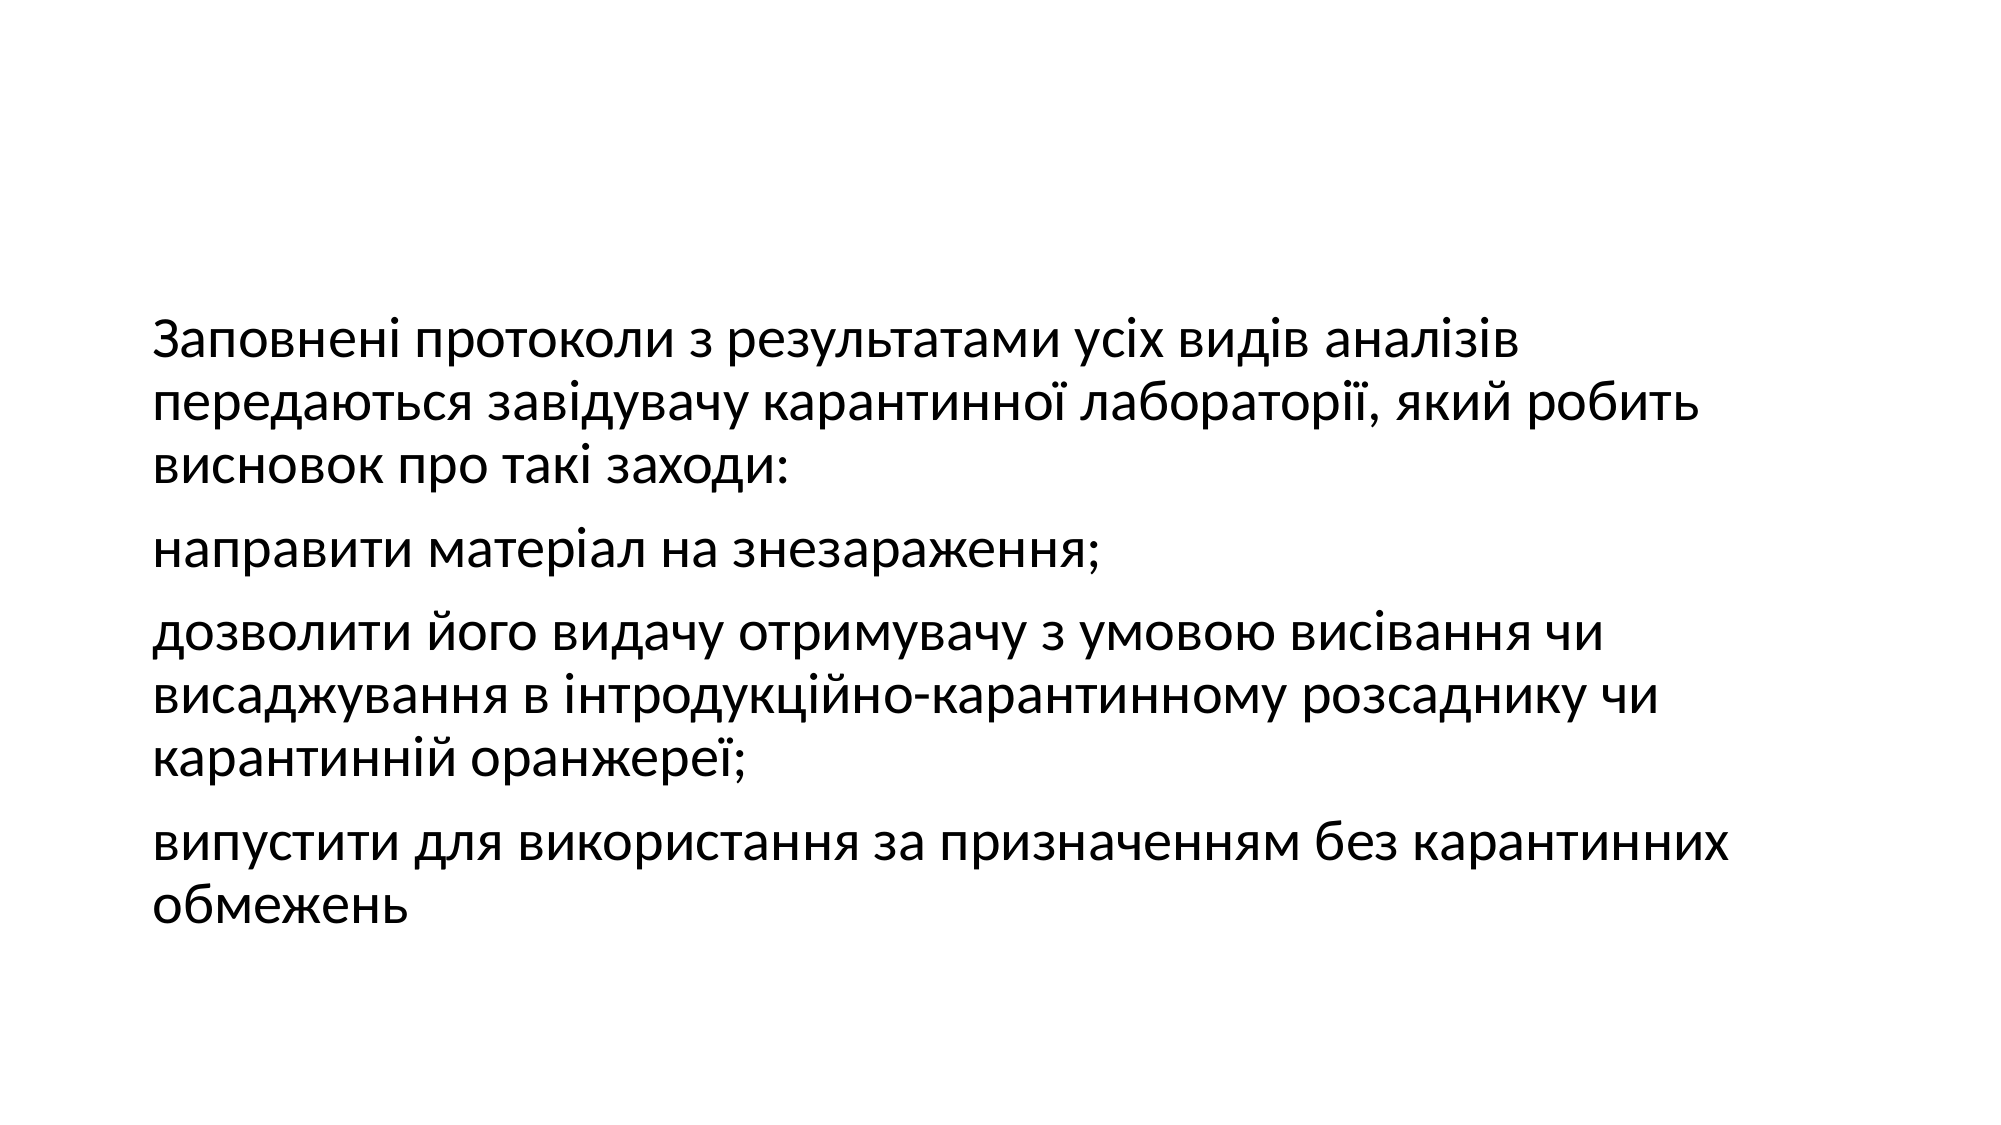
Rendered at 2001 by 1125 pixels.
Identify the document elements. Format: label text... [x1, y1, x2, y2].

list Заповнені протоколи з результатами усіх видів аналізів передаються завідувачу карантинної лабораторії, який робить висновок про такі заходи: направити матеріал на знезараження; дозволити його видачу отримувачу з умовою висівання чи висаджування в інтродукційно-карантинному розсаднику чи карантинній оранжереї; випустити для використання за призначенням без карантинних обмежень [137, 299, 1863, 1014]
